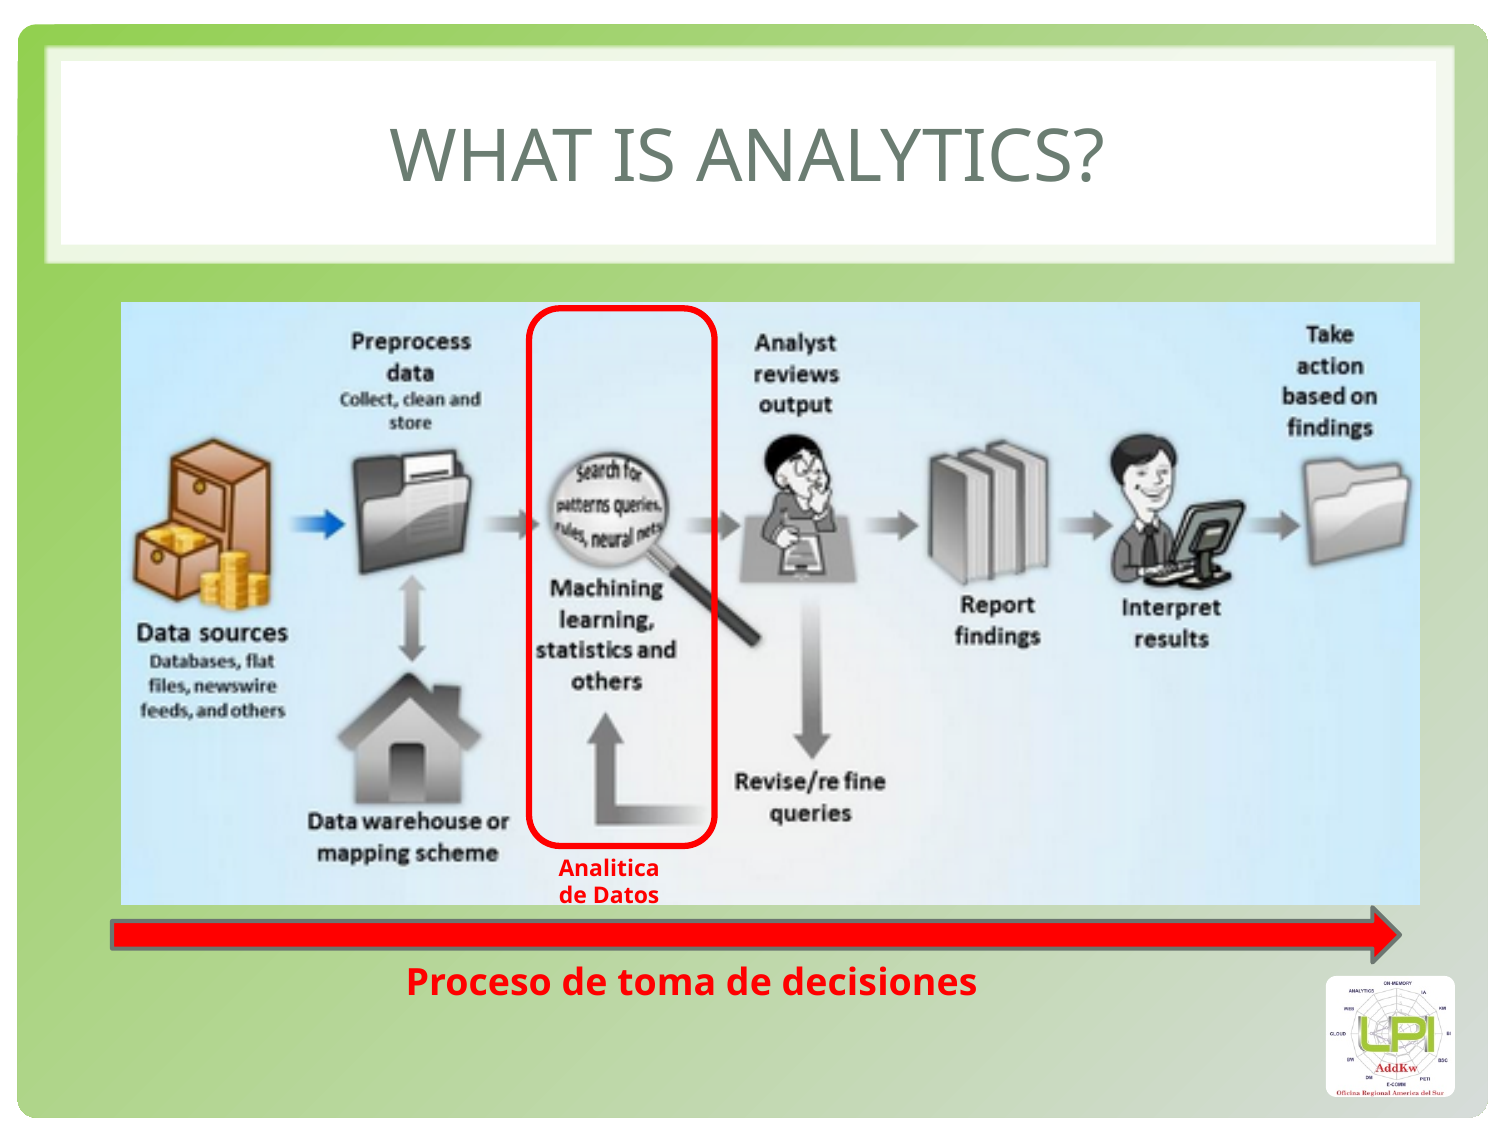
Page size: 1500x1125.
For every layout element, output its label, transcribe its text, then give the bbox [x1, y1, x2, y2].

picture [120, 302, 1421, 905]
text_box Analitica de Datos [529, 905, 690, 916]
title What is ANALYTICS? [69, 66, 1425, 238]
text_box [109, 905, 1403, 965]
text_box Proceso de toma de decisiones [326, 950, 1058, 1011]
picture [1325, 975, 1455, 1097]
